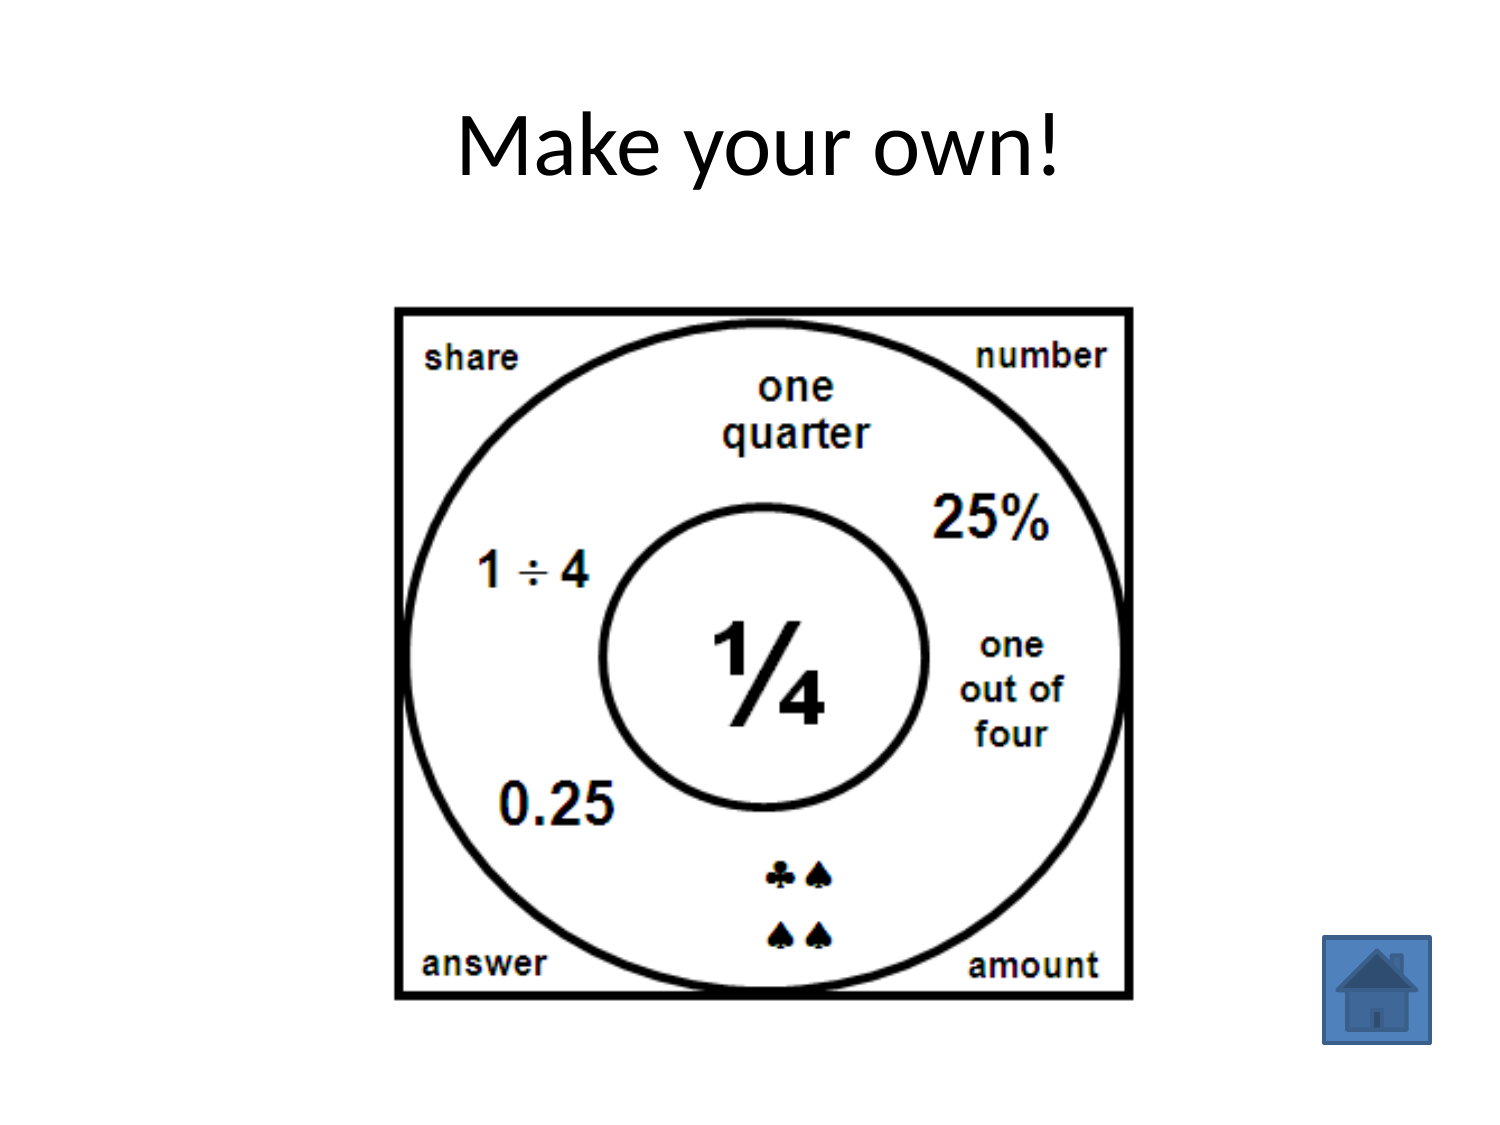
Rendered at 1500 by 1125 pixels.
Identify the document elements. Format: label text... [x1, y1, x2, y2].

title Make your own! [75, 45, 1425, 233]
text_box [1322, 935, 1432, 1045]
picture [386, 292, 1144, 1012]
